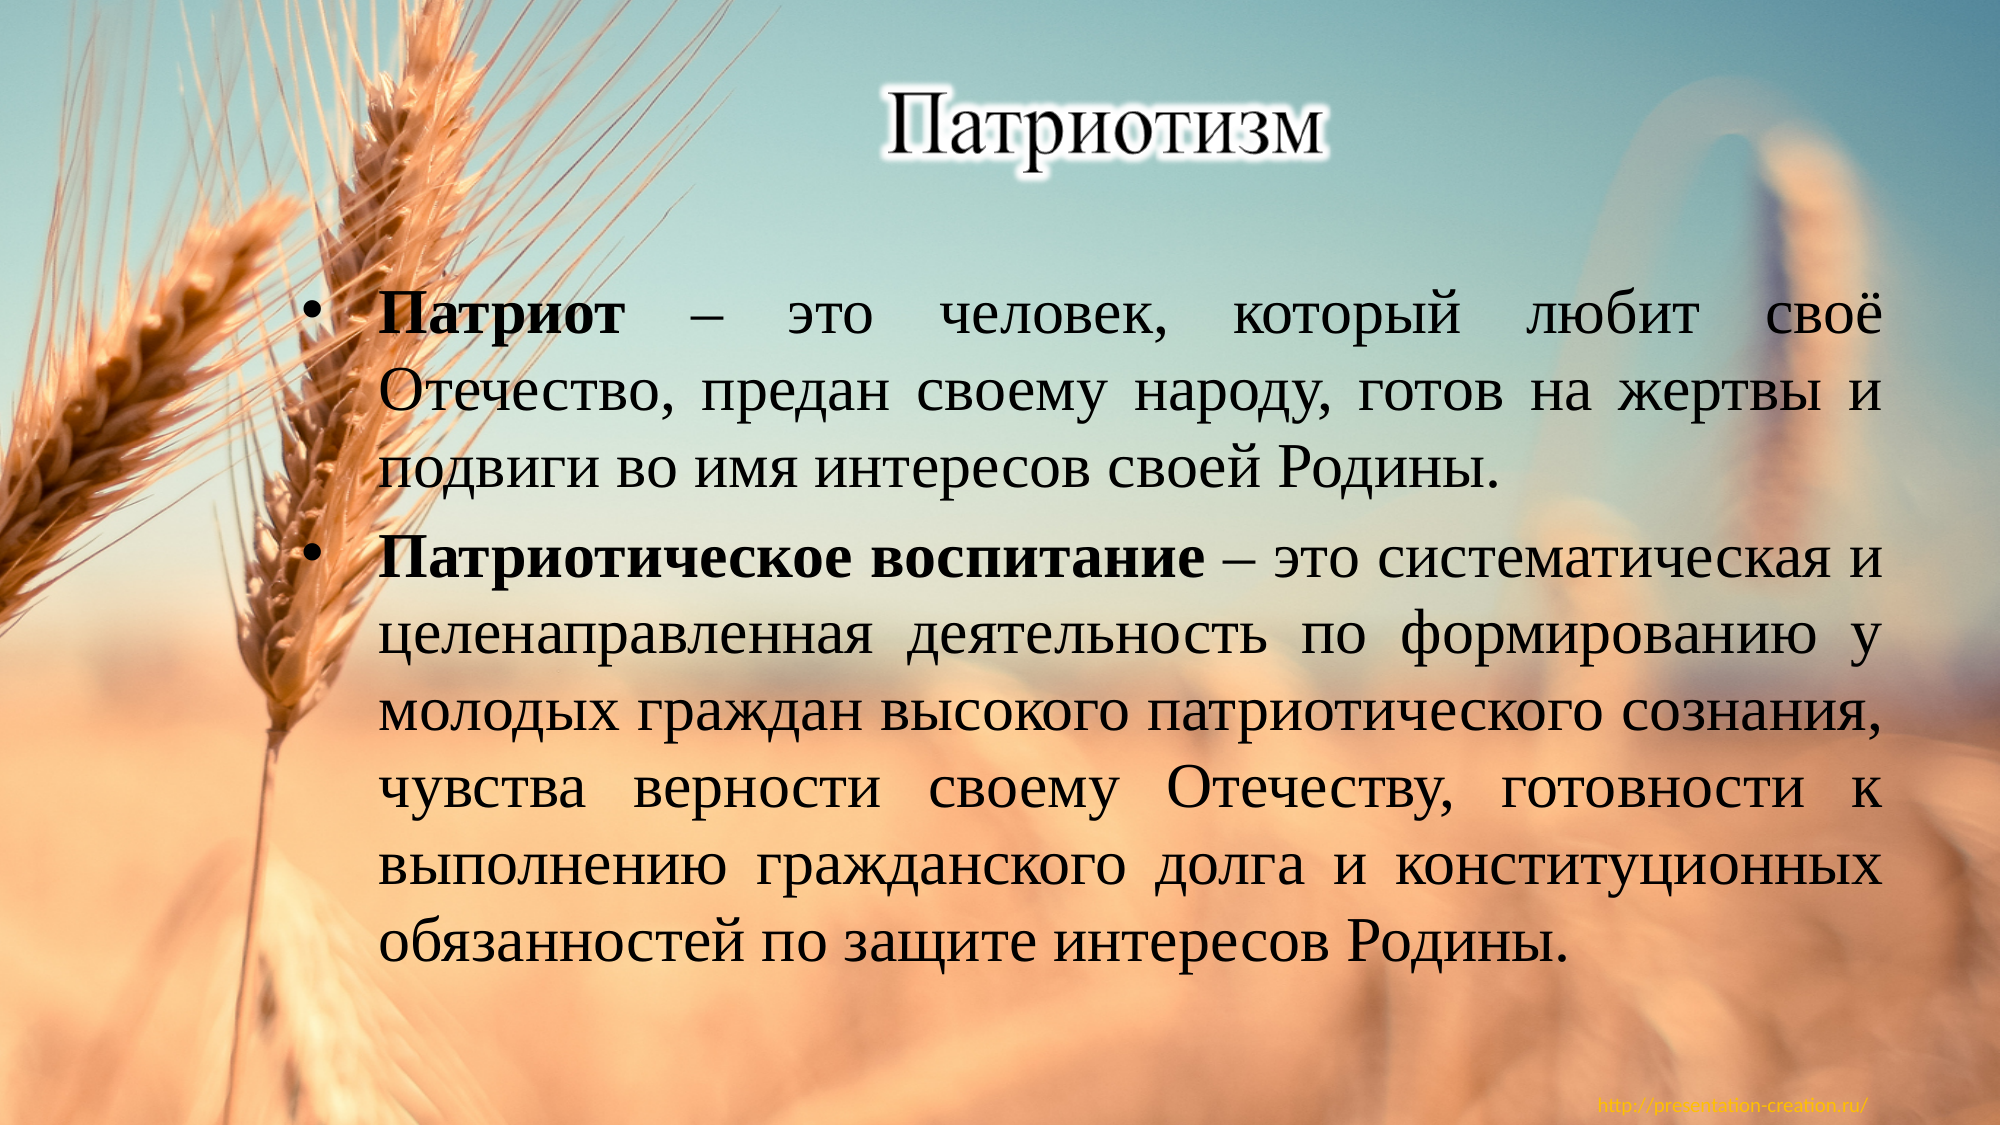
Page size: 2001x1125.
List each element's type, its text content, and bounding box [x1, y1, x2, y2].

picture [0, 0, 2000, 1125]
list Патриот – это человек, который любит своё Отечество, предан своему народу, готов на жертвы и подвиги во имя интересов своей Родины. Патриотическое воспитание – это систематическая и целенаправленная деятельность по формированию у молодых граждан высокого патриотического сознания, чувства верности своему Отечеству, готовности к выполнению гражданского долга и конституционных обязанностей по защите интересов Родины. [286, 262, 1900, 1005]
